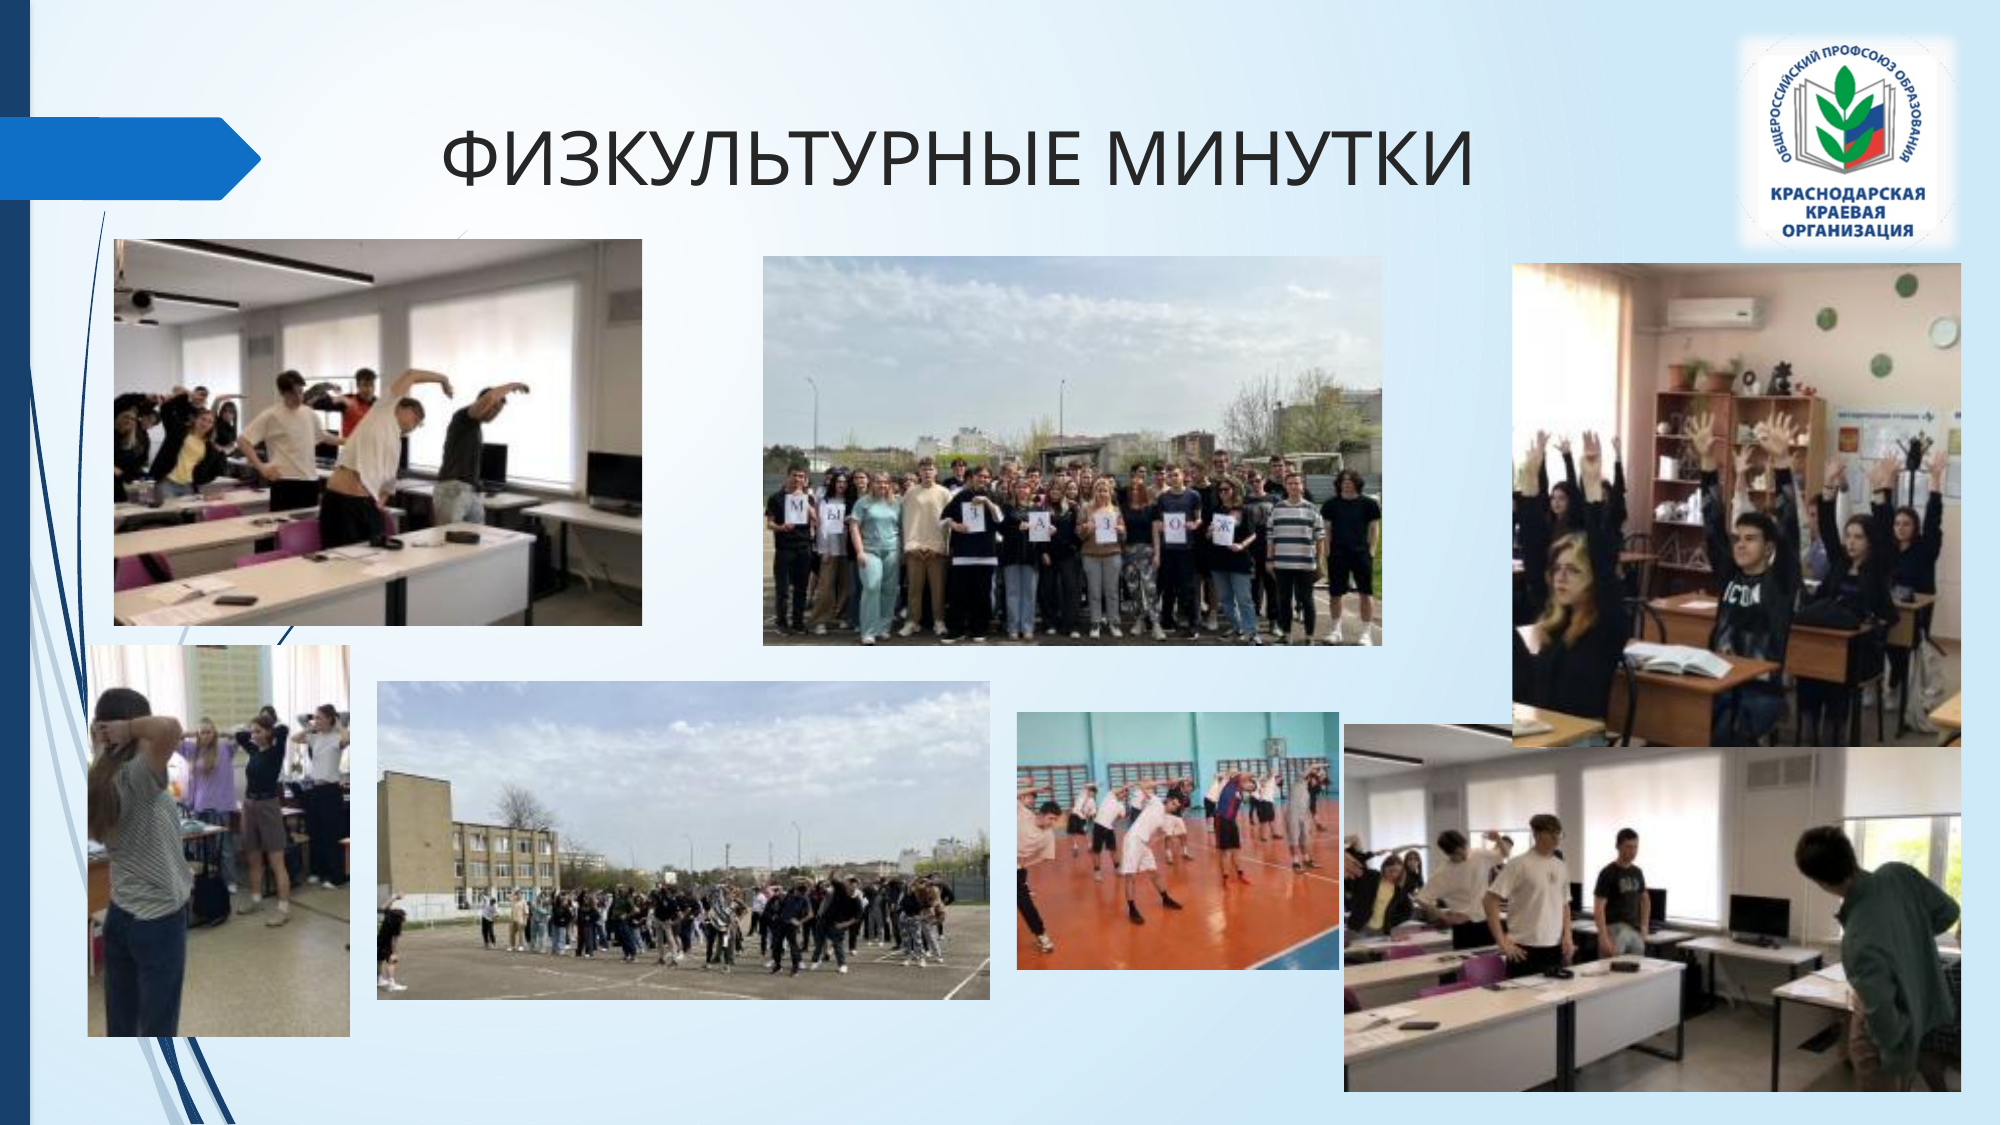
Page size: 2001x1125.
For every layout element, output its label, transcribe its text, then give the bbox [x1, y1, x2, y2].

picture [376, 681, 990, 1000]
picture [1016, 711, 1340, 970]
picture [87, 644, 351, 1037]
picture [1343, 20, 1971, 1092]
picture [113, 238, 643, 626]
picture [762, 255, 1383, 646]
title ФИЗКУЛЬТУРНЫЕ МИНУТКИ [425, 102, 1719, 313]
